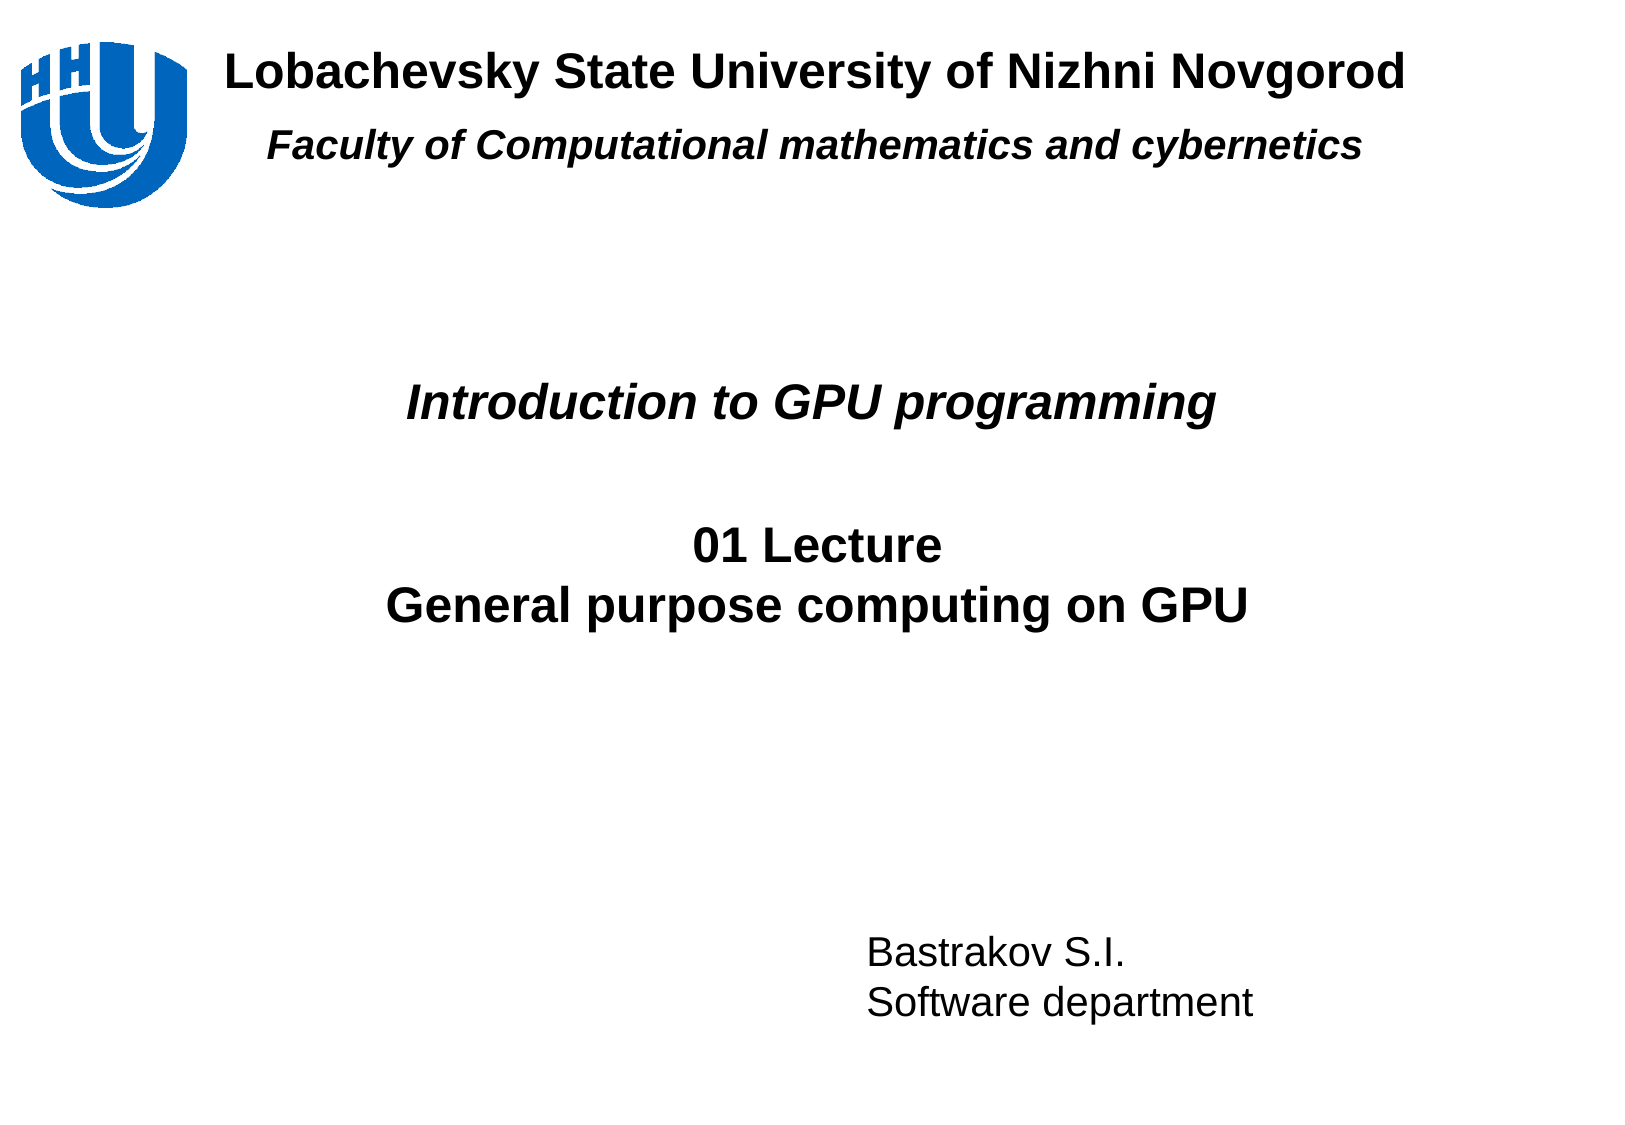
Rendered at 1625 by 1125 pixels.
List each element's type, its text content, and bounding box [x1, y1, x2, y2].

text_box Bastrakov S.I. Software department [851, 917, 1586, 1033]
subtitle Introduction to GPU programming [70, 361, 1554, 1030]
picture [21, 42, 187, 208]
